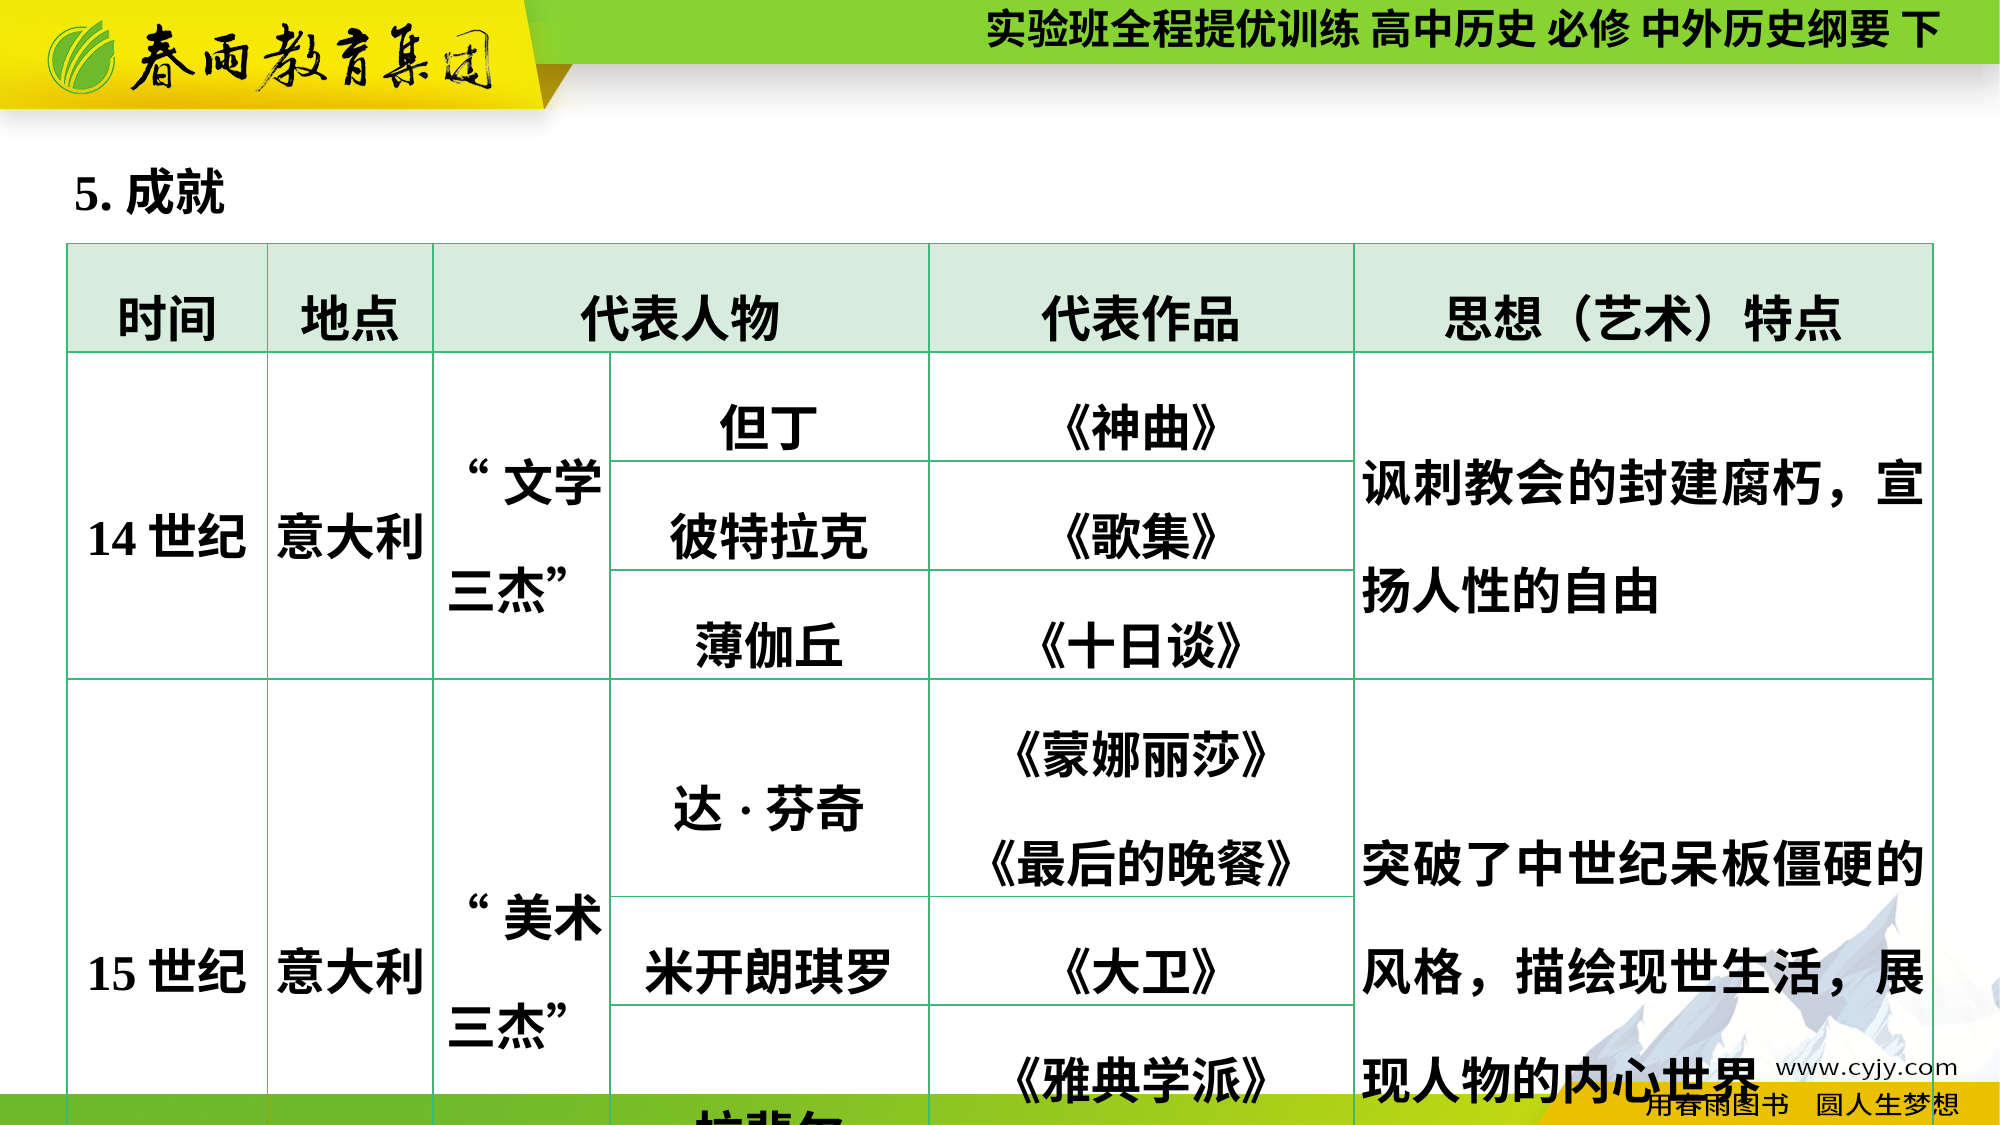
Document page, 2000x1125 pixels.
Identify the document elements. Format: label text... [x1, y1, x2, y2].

table_cell “美术 三杰” [434, 680, 609, 1125]
table_cell 拉斐尔 [611, 1006, 928, 1125]
table_cell 达·芬奇 [611, 680, 928, 896]
table_cell 14世纪 [68, 353, 267, 678]
table_cell 讽刺教会的封建腐朽，宣扬人性的自由 [1355, 353, 1932, 678]
table_cell 15世纪 [68, 680, 267, 1125]
table_cell 彼特拉克 [611, 462, 928, 569]
table_cell 《歌集》 [930, 462, 1353, 569]
table_cell “文学 三杰” [434, 353, 609, 678]
table_cell 《蒙娜丽莎》 《最后的晚餐》 [930, 680, 1353, 896]
table_cell 薄伽丘 [611, 571, 928, 678]
table_header 时间 [68, 244, 267, 351]
table_cell 意大利 [268, 353, 432, 678]
table_cell 意大利 [268, 680, 432, 1125]
table_cell 《雅典学派》 《西斯廷圣母》 [930, 1006, 1353, 1125]
list 5.成就 [59, 122, 1944, 217]
table_cell 《十日谈》 [930, 571, 1353, 678]
table_header 地点 [268, 244, 432, 351]
table_cell 《神曲》 [930, 353, 1353, 460]
table_header 代表人物 [434, 244, 928, 351]
table_cell 《大卫》 [930, 897, 1353, 1004]
table_header 思想（艺术）特点 [1355, 244, 1932, 351]
table_cell 米开朗琪罗 [611, 897, 928, 1004]
table_cell 但丁 [611, 353, 928, 460]
table_cell 突破了中世纪呆板僵硬的风格，描绘现世生活，展现人物的内心世界 [1355, 680, 1932, 1125]
table_header 代表作品 [930, 244, 1353, 351]
picture [0, 0, 2000, 1125]
